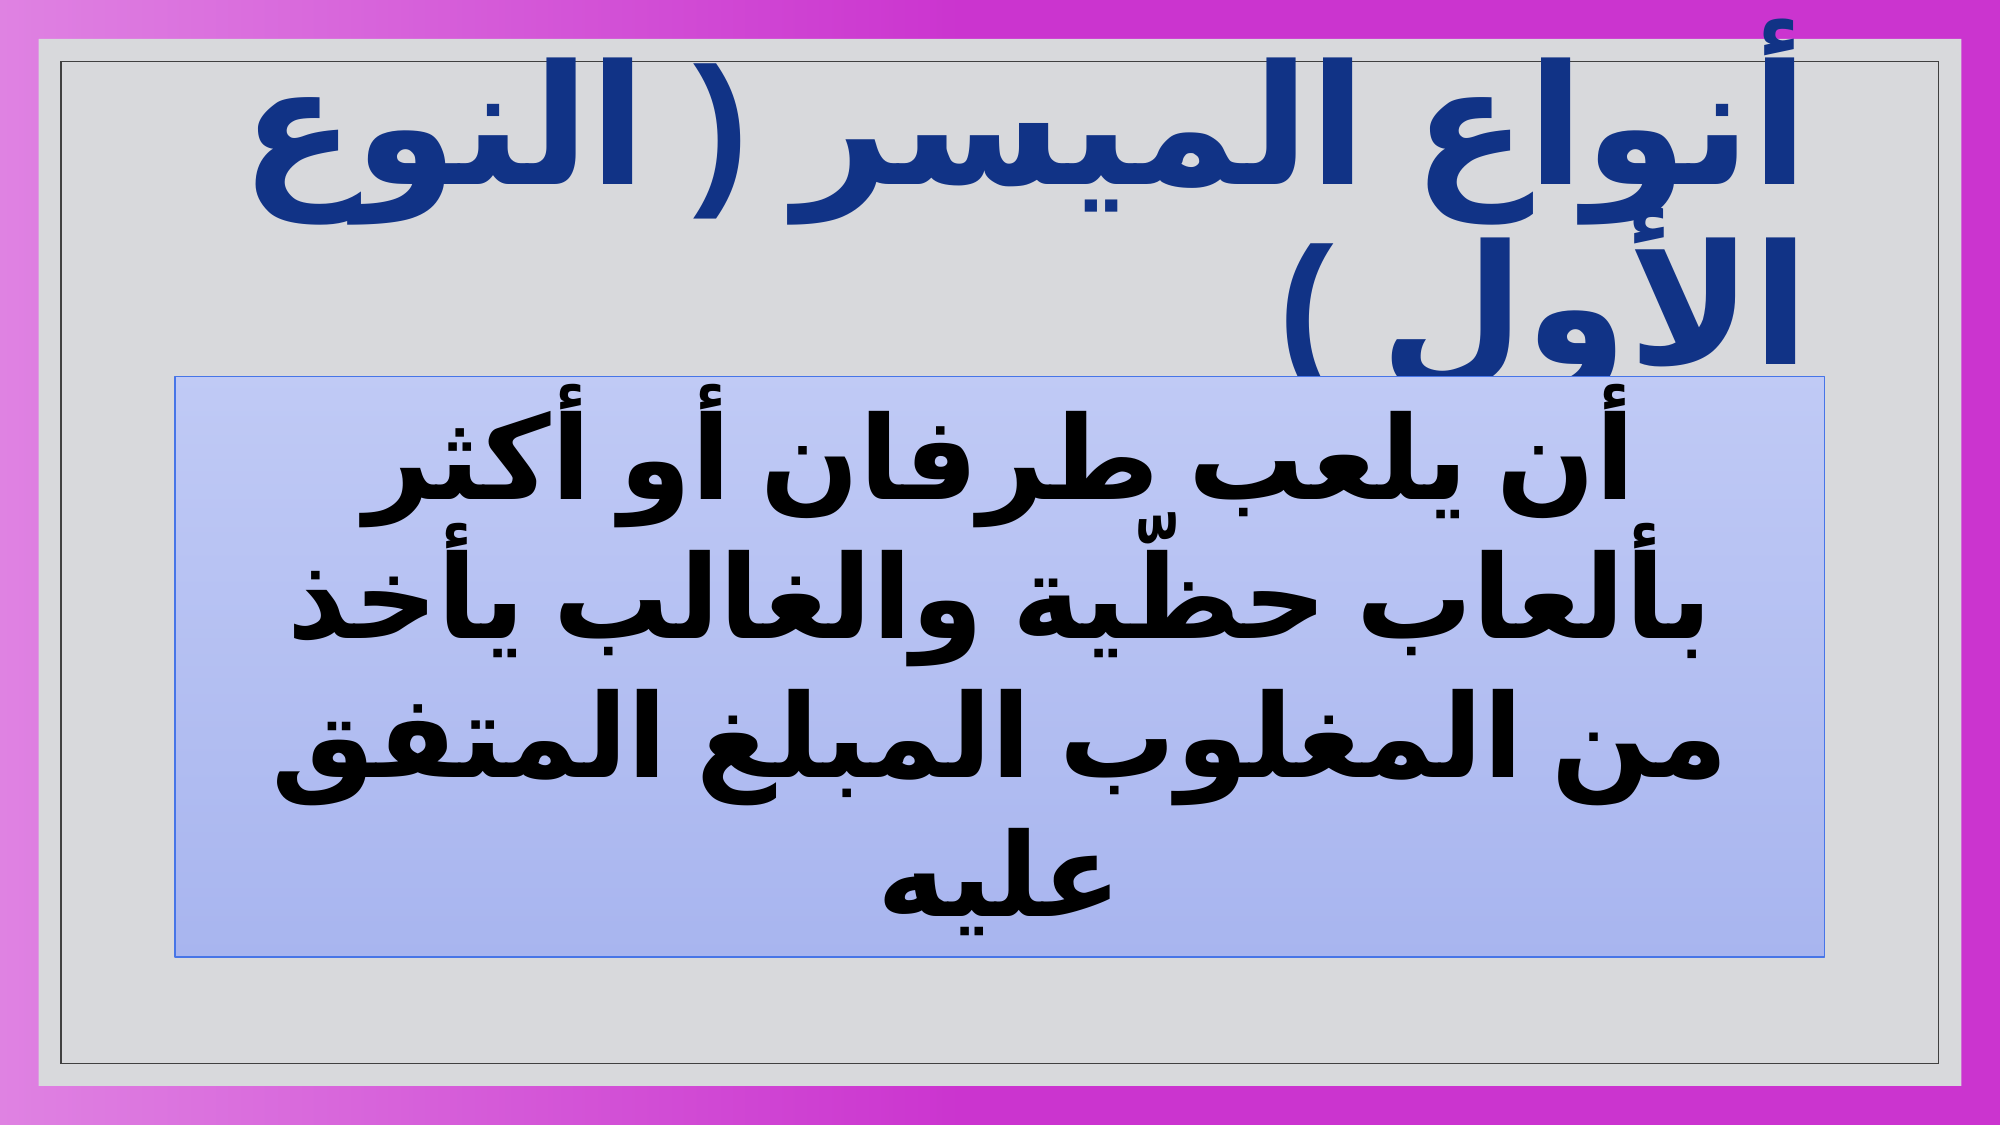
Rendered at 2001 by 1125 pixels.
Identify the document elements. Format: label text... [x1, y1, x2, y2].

title أنواع الميسر ( النوع الأول ) [174, 92, 1825, 349]
list أن يلعب طرفان أو أكثر بألعاب حظّية والغالب يأخذ من المغلوب المبلغ المتفق عليه [174, 376, 1825, 958]
